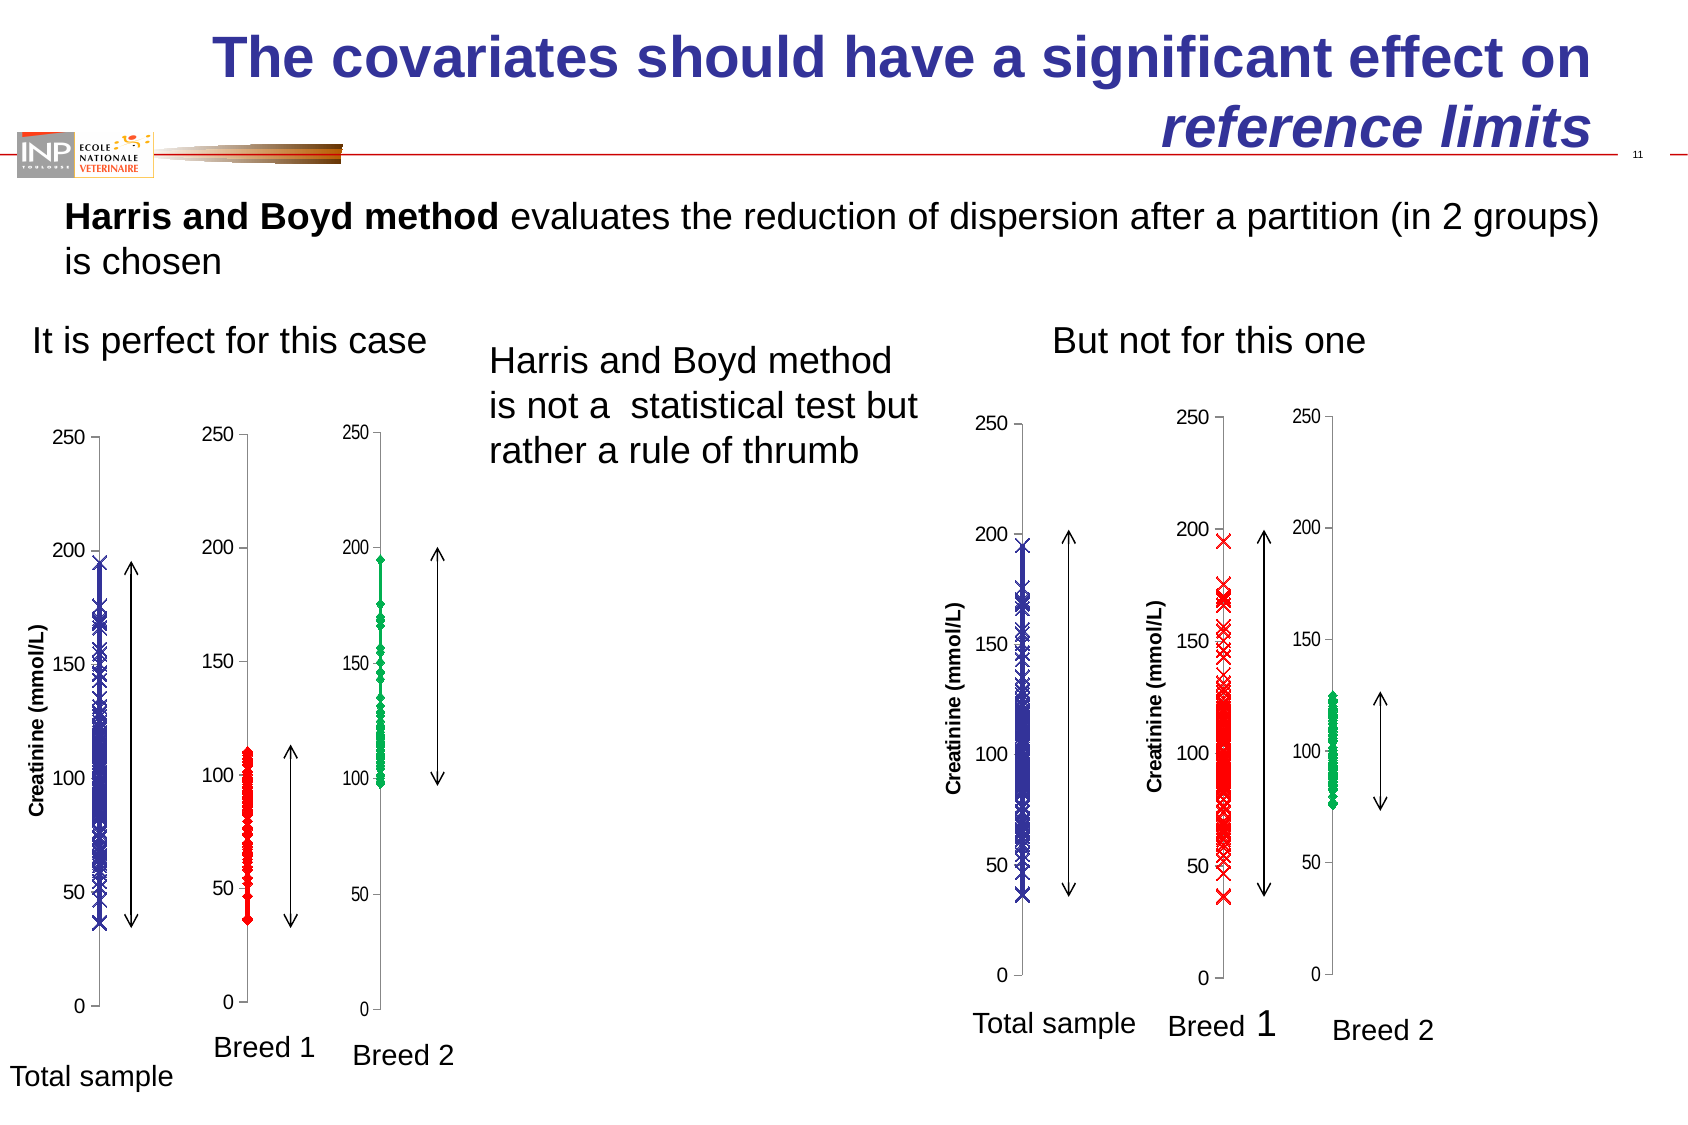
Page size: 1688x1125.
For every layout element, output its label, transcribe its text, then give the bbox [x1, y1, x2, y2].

chart [17, 388, 487, 1034]
text_box Total sample [957, 996, 1152, 1047]
text_box Breed 1 [198, 1035, 337, 1071]
text_box Breed 2 [1317, 1005, 1450, 1054]
title The covariates should have a significant effect on reference limits [80, 31, 1609, 147]
text_box Total sample [0, 1049, 231, 1100]
picture [17, 132, 154, 178]
text_box Harris and Boyd method evaluates the reduction of dispersion after a partition (in 2 groups) is chosen [49, 184, 1616, 290]
chart [1134, 369, 1471, 1004]
text_box Harris and Boyd method is not a statistical test but rather a rule of thrumb [474, 328, 955, 479]
text_box But not for this one [1037, 308, 1382, 369]
text_box It is perfect for this case [17, 308, 443, 369]
text_box Breed 1 [1152, 1011, 1292, 1052]
chart [933, 376, 1109, 1000]
text_box Breed 2 [337, 1028, 496, 1079]
